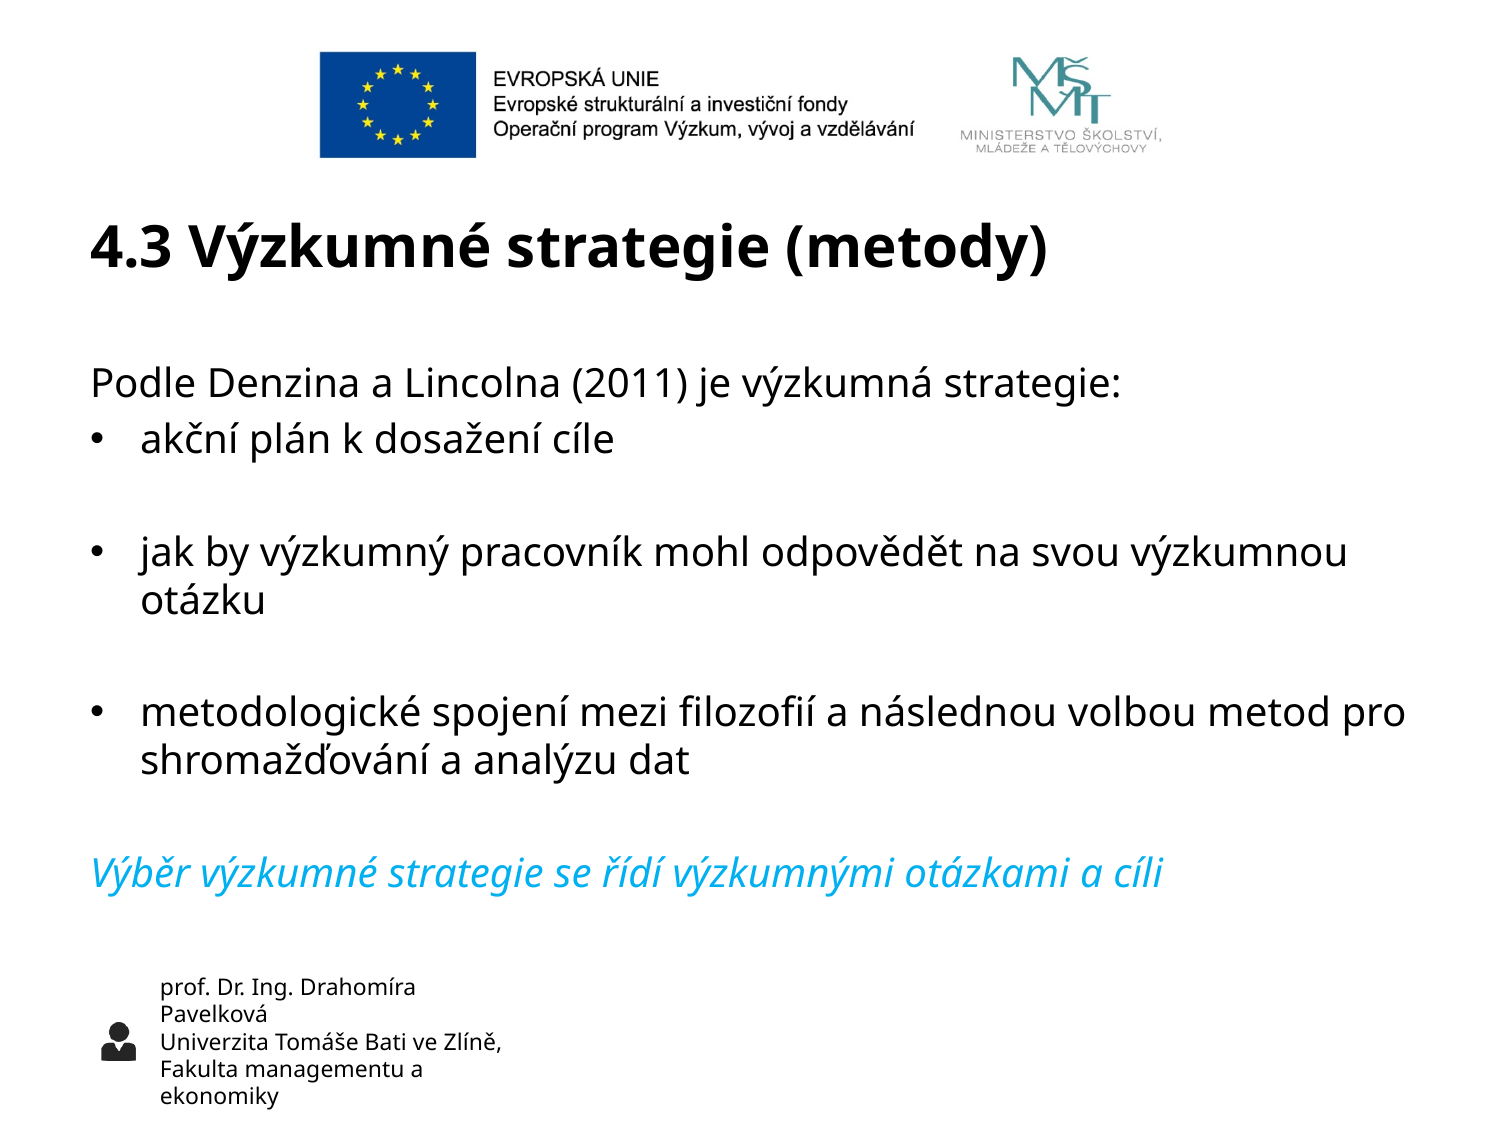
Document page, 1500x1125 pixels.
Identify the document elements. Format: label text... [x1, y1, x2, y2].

footer prof. Dr. Ing. Drahomíra Pavelková Univerzita Tomáše Bati ve Zlíně, Fakulta managementu a ekonomiky [145, 999, 526, 1083]
picture [101, 1021, 136, 1062]
list Podle Denzina a Lincolna (2011) je výzkumná strategie: akční plán k dosažení cíle jak by výzkumný pracovník mohl odpovědět na svou výzkumnou otázku metodologické spojení mezi filozofií a následnou volbou metod pro shromažďování a analýzu dat Výběr výzkumné strategie se řídí výzkumnými otázkami a cíli [75, 349, 1425, 906]
picture [267, 0, 1213, 210]
title 4.3 Výzkumné strategie (metody) [75, 185, 1425, 305]
